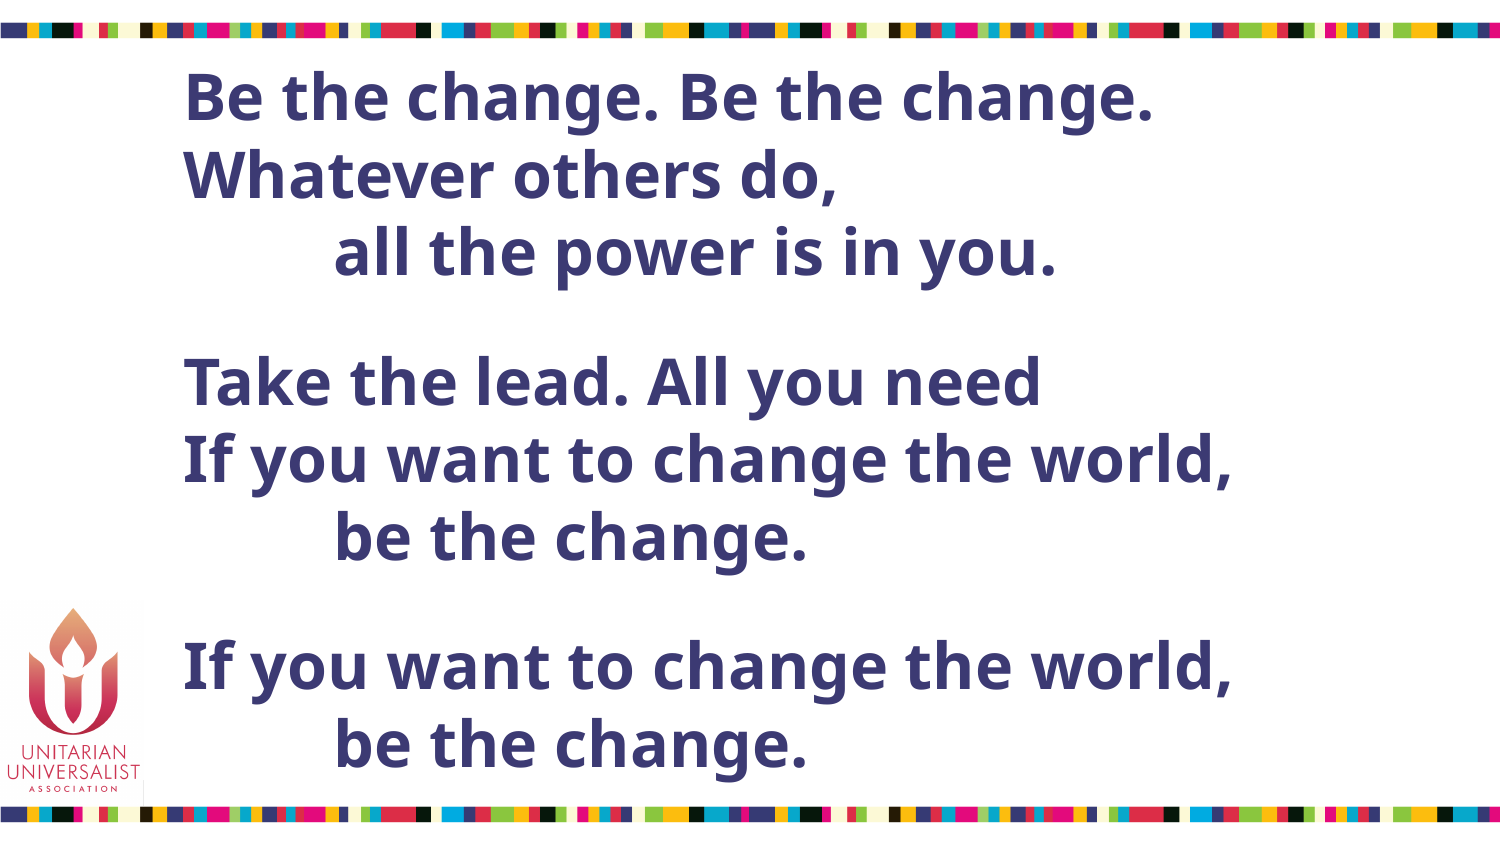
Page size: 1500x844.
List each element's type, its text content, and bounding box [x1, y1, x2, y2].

picture [0, 600, 1500, 824]
picture [0, 22, 1500, 40]
text_box Be the change. Be the change. Whatever others do, all the power is in you. Take the lead. All you need If you want to change the world, be the change. If you want to change the world, be the change. [168, 47, 1500, 795]
